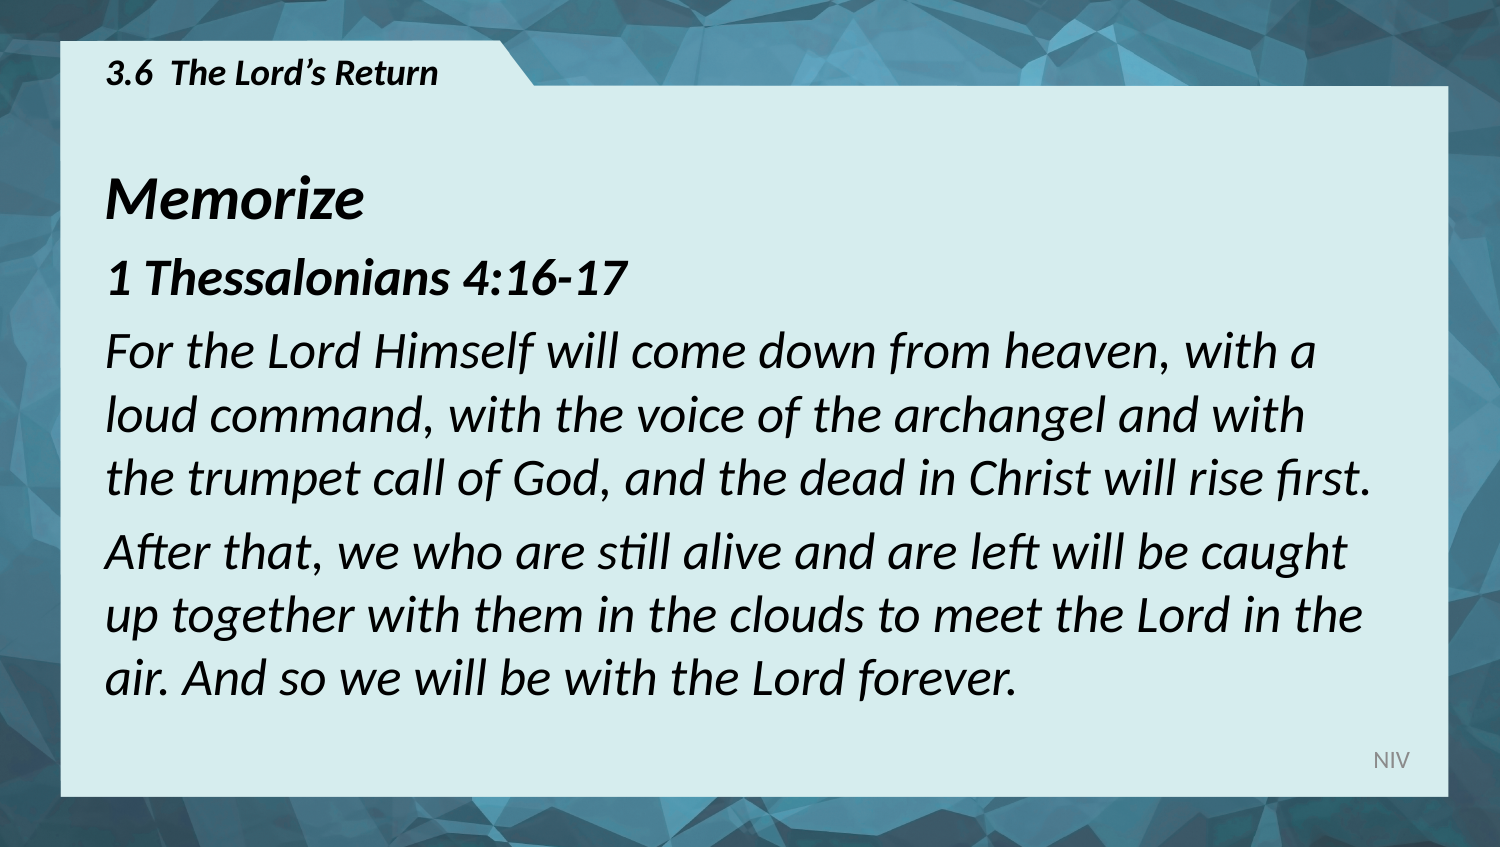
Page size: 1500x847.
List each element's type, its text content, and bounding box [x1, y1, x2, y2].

title 3.6 The Lord’s Return [89, 33, 1420, 108]
footer NIV [950, 736, 1425, 782]
picture [0, 0, 1500, 847]
list Memorize 1 Thessalonians 4:16-17 For the Lord Himself will come down from heaven, with a loud command, with the voice of the archangel and with the trumpet call of God, and the dead in Christ will rise first. After that, we who are still alive and are left will be caught up together with them in the clouds to meet the Lord in the air. And so we will be with the Lord forever. [89, 141, 1403, 722]
